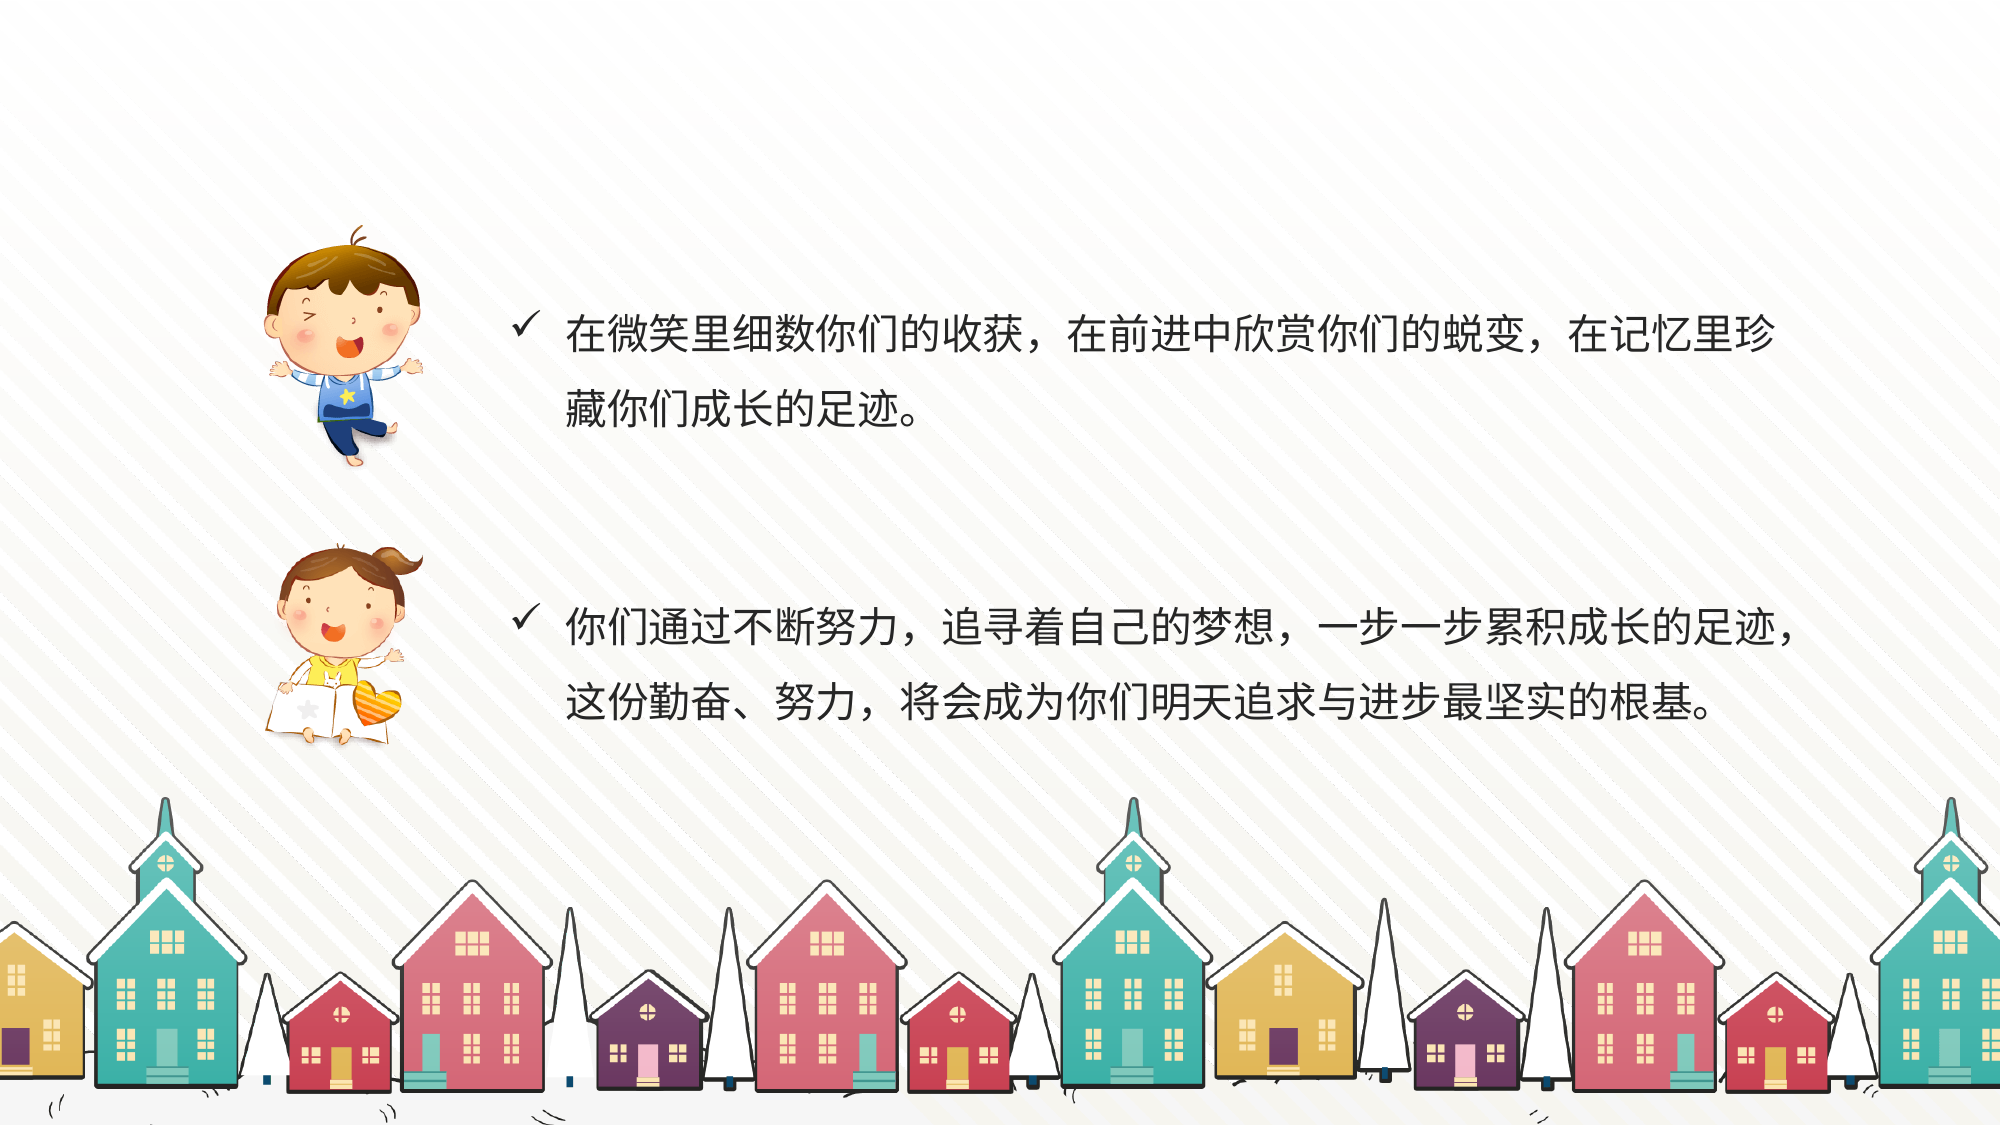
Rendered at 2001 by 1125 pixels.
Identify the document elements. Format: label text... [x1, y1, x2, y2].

text_box 你们通过不断努力，追寻着自己的梦想，一步一步累积成长的足迹，这份勤奋、努力，将会成为你们明天追求与进步最坚实的根基。 [494, 568, 1821, 733]
text_box 在微笑里细数你们的收获，在前进中欣赏你们的蜕变，在记忆里珍藏你们成长的足迹。 [494, 275, 1821, 440]
picture [263, 543, 423, 752]
picture [0, 1035, 2000, 1125]
picture [263, 225, 423, 471]
text_box 标题文字添加 [0, 907, 2000, 965]
